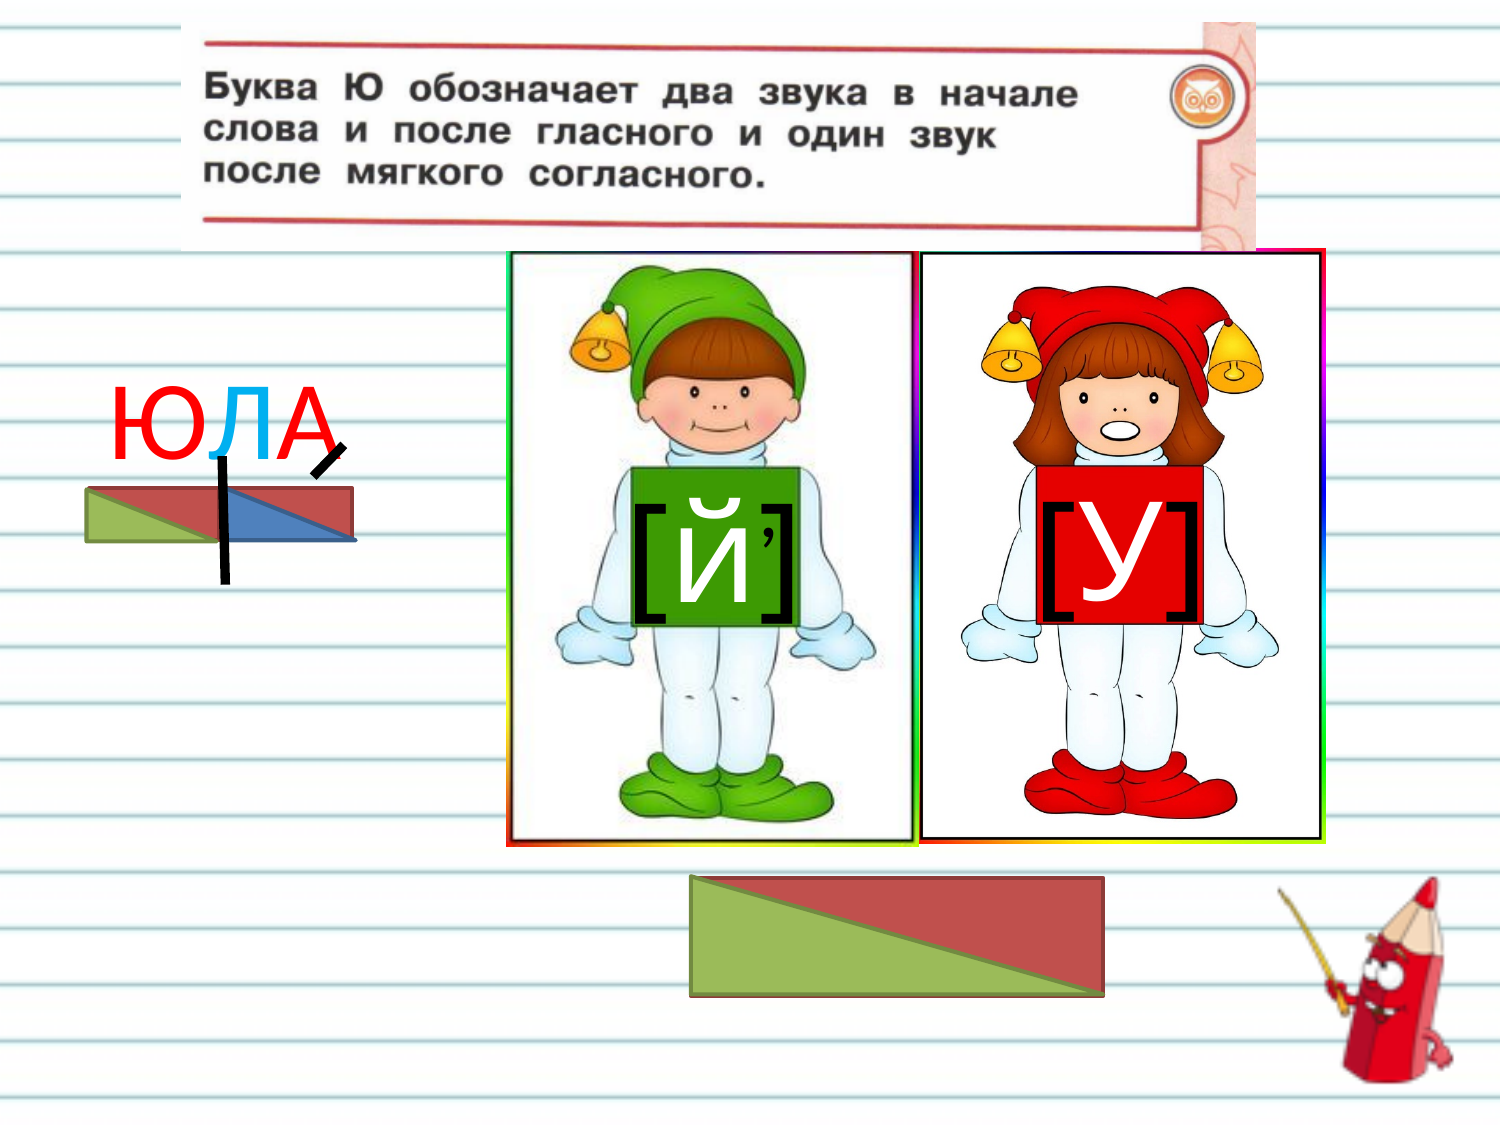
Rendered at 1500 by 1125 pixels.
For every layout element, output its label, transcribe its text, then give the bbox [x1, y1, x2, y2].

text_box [312, 444, 345, 477]
text_box [87, 486, 216, 538]
text_box ЮЛА [4, 338, 447, 491]
text_box [84, 487, 216, 544]
text_box [230, 487, 358, 543]
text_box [221, 455, 226, 585]
picture [0, 0, 1500, 1125]
text_box [230, 486, 354, 536]
text_box [688, 874, 1106, 997]
text_box [702, 876, 1105, 992]
